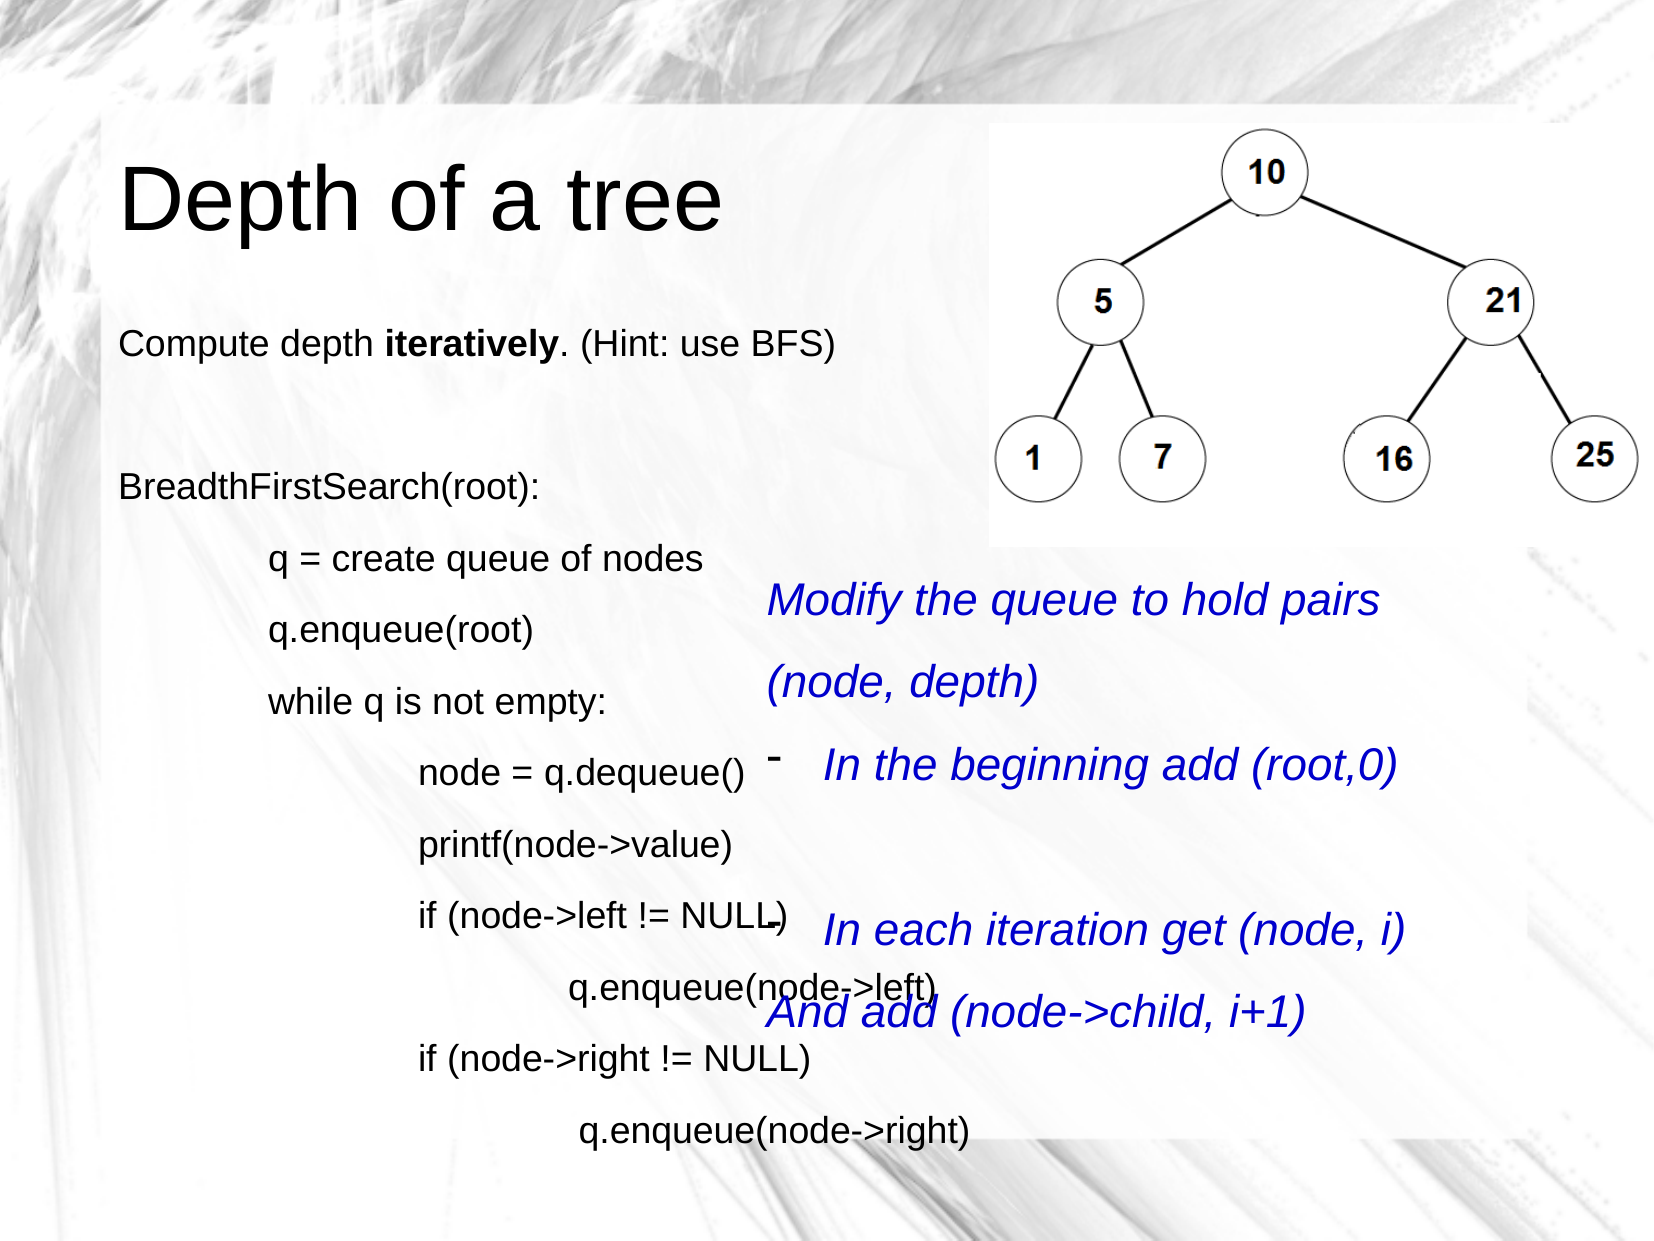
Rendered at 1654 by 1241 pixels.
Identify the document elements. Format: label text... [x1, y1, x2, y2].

picture [0, 0, 1654, 1241]
title Depth of a tree [118, 93, 1506, 299]
list Compute depth iteratively. (Hint: use BFS) BreadthFirstSearch(root): q = create queue of nodes q.enqueue(root) while q is not empty: node = q.dequeue() printf(node->value) if (node->left != NULL) q.enqueue(node->left) if (node->right != NULL) q.enqueue(node->right) [118, 319, 1571, 1109]
text_box Modify the queue to hold pairs (node, depth) In the beginning add (root,0) In each iteration get (node, i) And add (node->child, i+1) [751, 534, 1506, 1045]
